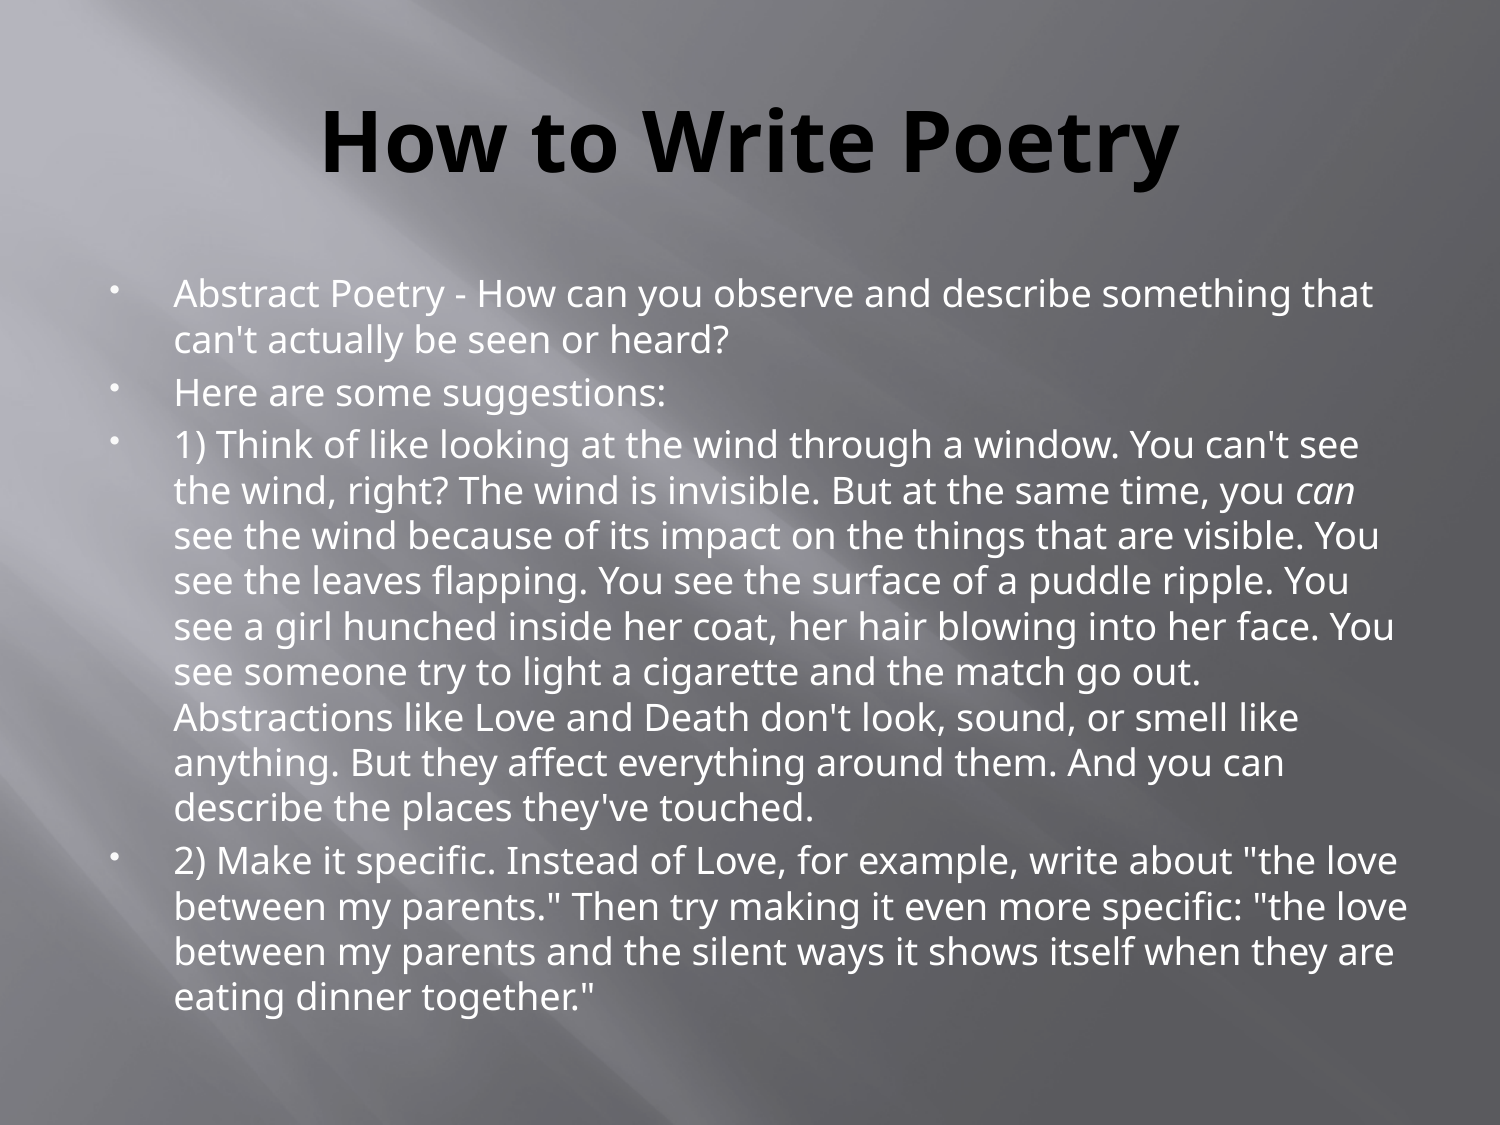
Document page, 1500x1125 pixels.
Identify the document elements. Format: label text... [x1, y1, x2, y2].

list Abstract Poetry - How can you observe and describe something that can't actually be seen or heard? Here are some suggestions: 1) Think of like looking at the wind through a window. You can't see the wind, right? The wind is invisible. But at the same time, you can see the wind because of its impact on the things that are visible. You see the leaves flapping. You see the surface of a puddle ripple. You see a girl hunched inside her coat, her hair blowing into her face. You see someone try to light a cigarette and the match go out. Abstractions like Love and Death don't look, sound, or smell like anything. But they affect everything around them. And you can describe the places they've touched. 2) Make it specific. Instead of Love, for example, write about "the love between my parents." Then try making it even more specific: "the love between my parents and the silent ways it shows itself when they are eating dinner together." [75, 262, 1425, 1035]
title How to Write Poetry [75, 45, 1425, 233]
